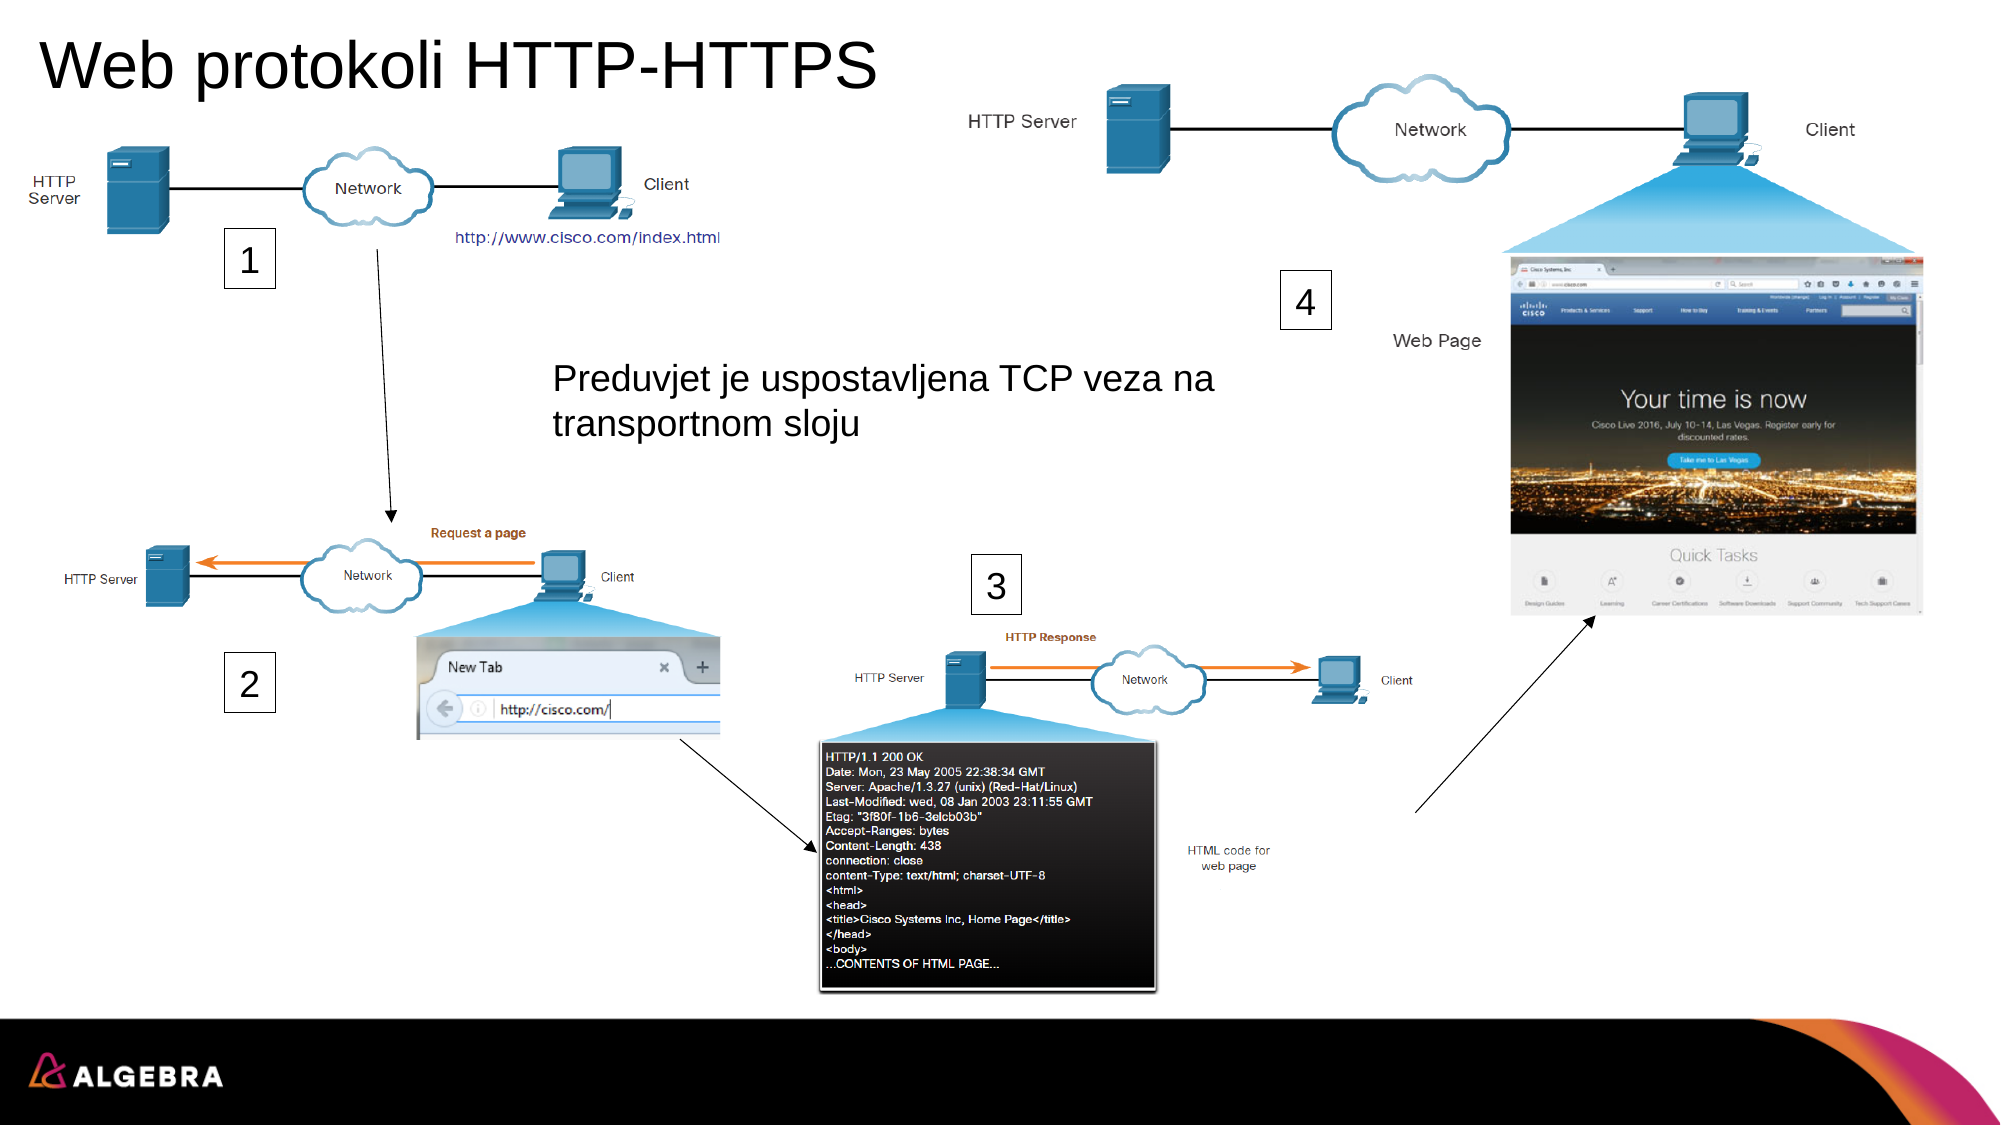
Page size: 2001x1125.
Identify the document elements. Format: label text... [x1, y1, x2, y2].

text_box 1 [224, 250, 276, 289]
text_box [679, 739, 817, 853]
title Web protokoli HTTP-HTTPS [39, 23, 1990, 200]
text_box Preduvjet je uspostavljena TCP veza na transportnom sloju [537, 346, 964, 451]
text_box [377, 249, 392, 523]
picture [0, 0, 2001, 1125]
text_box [1415, 615, 1596, 813]
